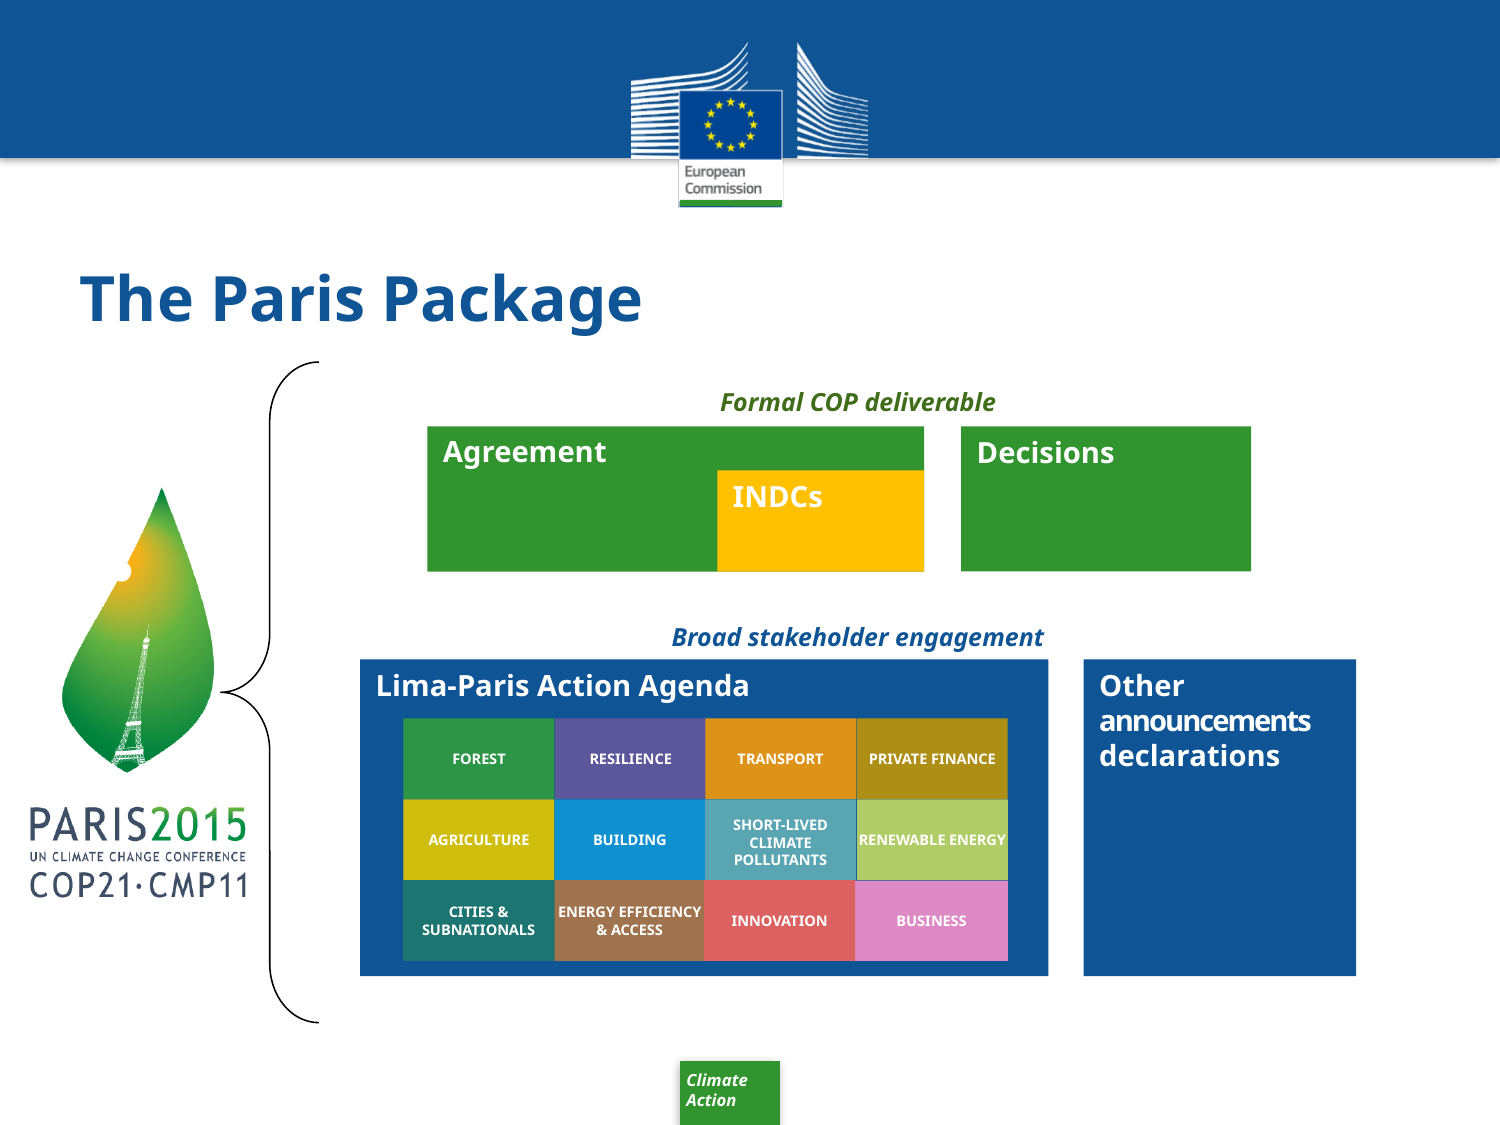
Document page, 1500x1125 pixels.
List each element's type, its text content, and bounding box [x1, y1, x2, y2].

text_box Agreement [427, 426, 925, 572]
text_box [402, 718, 1008, 962]
text_box Formal COP deliverable [360, 379, 1357, 424]
title The Paris Package [64, 219, 1415, 374]
text_box [269, 362, 319, 1023]
text_box Broad stakeholder engagement [360, 613, 1357, 659]
picture [631, 42, 868, 208]
text_box INDCs [717, 470, 925, 572]
text_box Lima-Paris Action Agenda [360, 659, 1049, 977]
text_box Decisions [961, 426, 1252, 572]
picture [0, 453, 278, 931]
text_box Other announcements declarations [1083, 659, 1357, 977]
